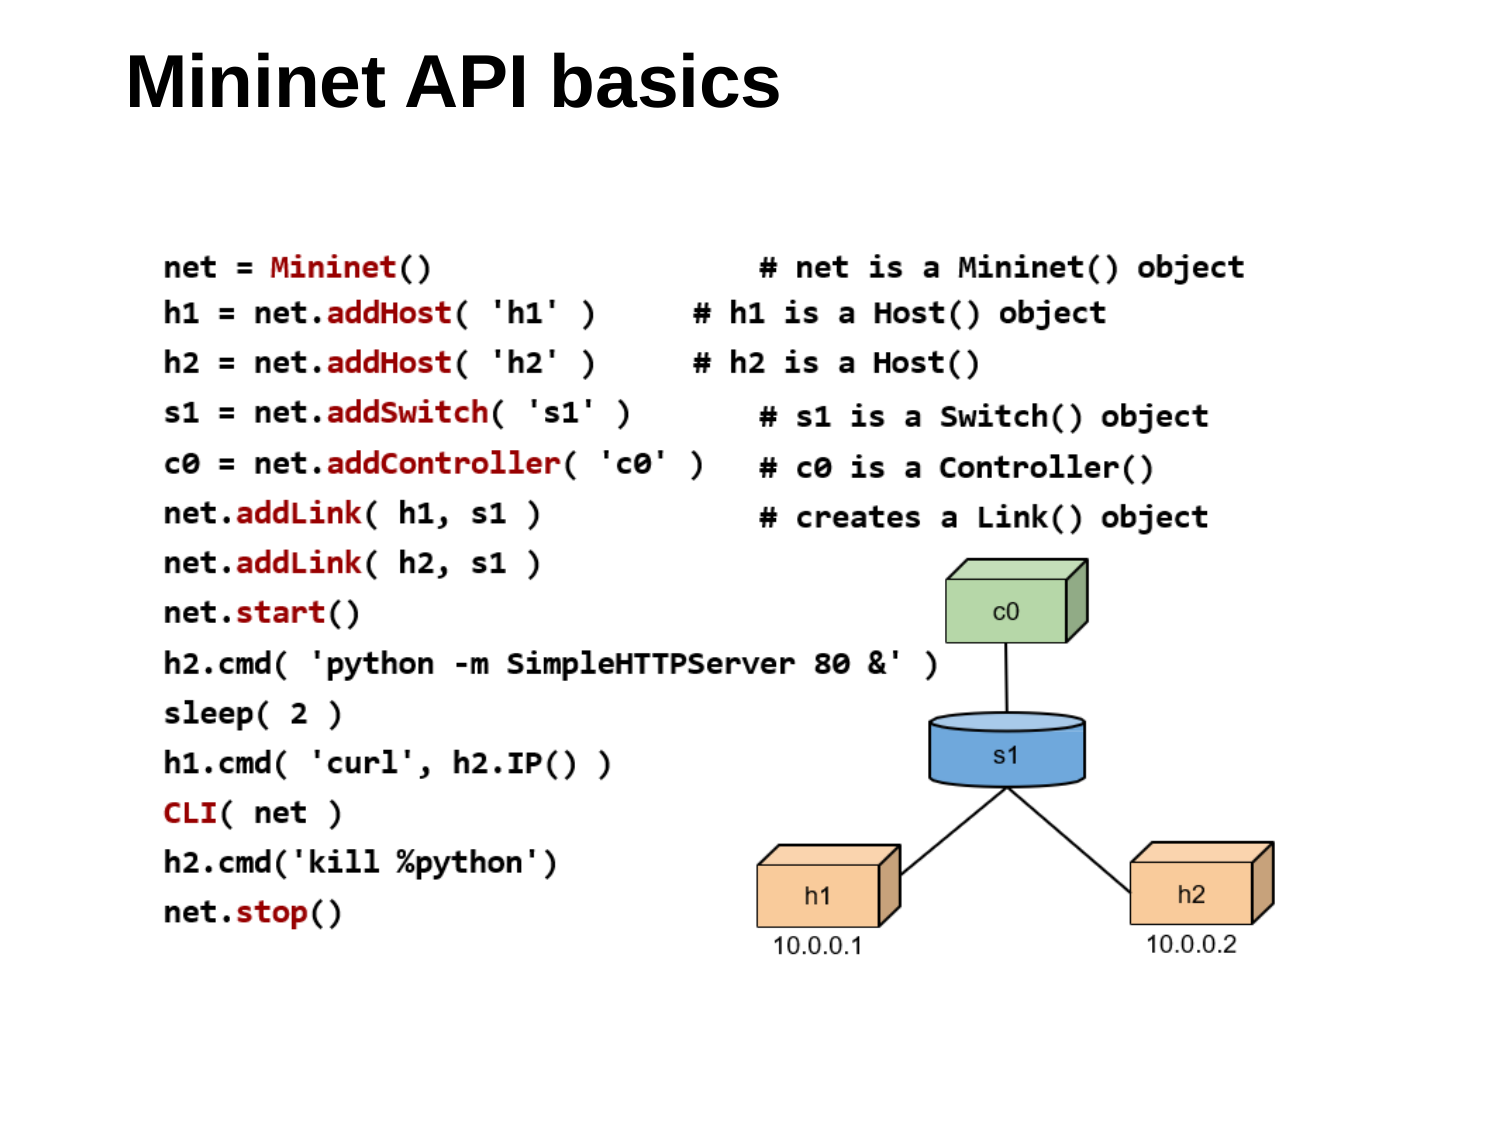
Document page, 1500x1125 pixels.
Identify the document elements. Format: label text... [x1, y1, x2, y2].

picture [137, 224, 1313, 976]
title Mininet API basics [125, 32, 1413, 150]
